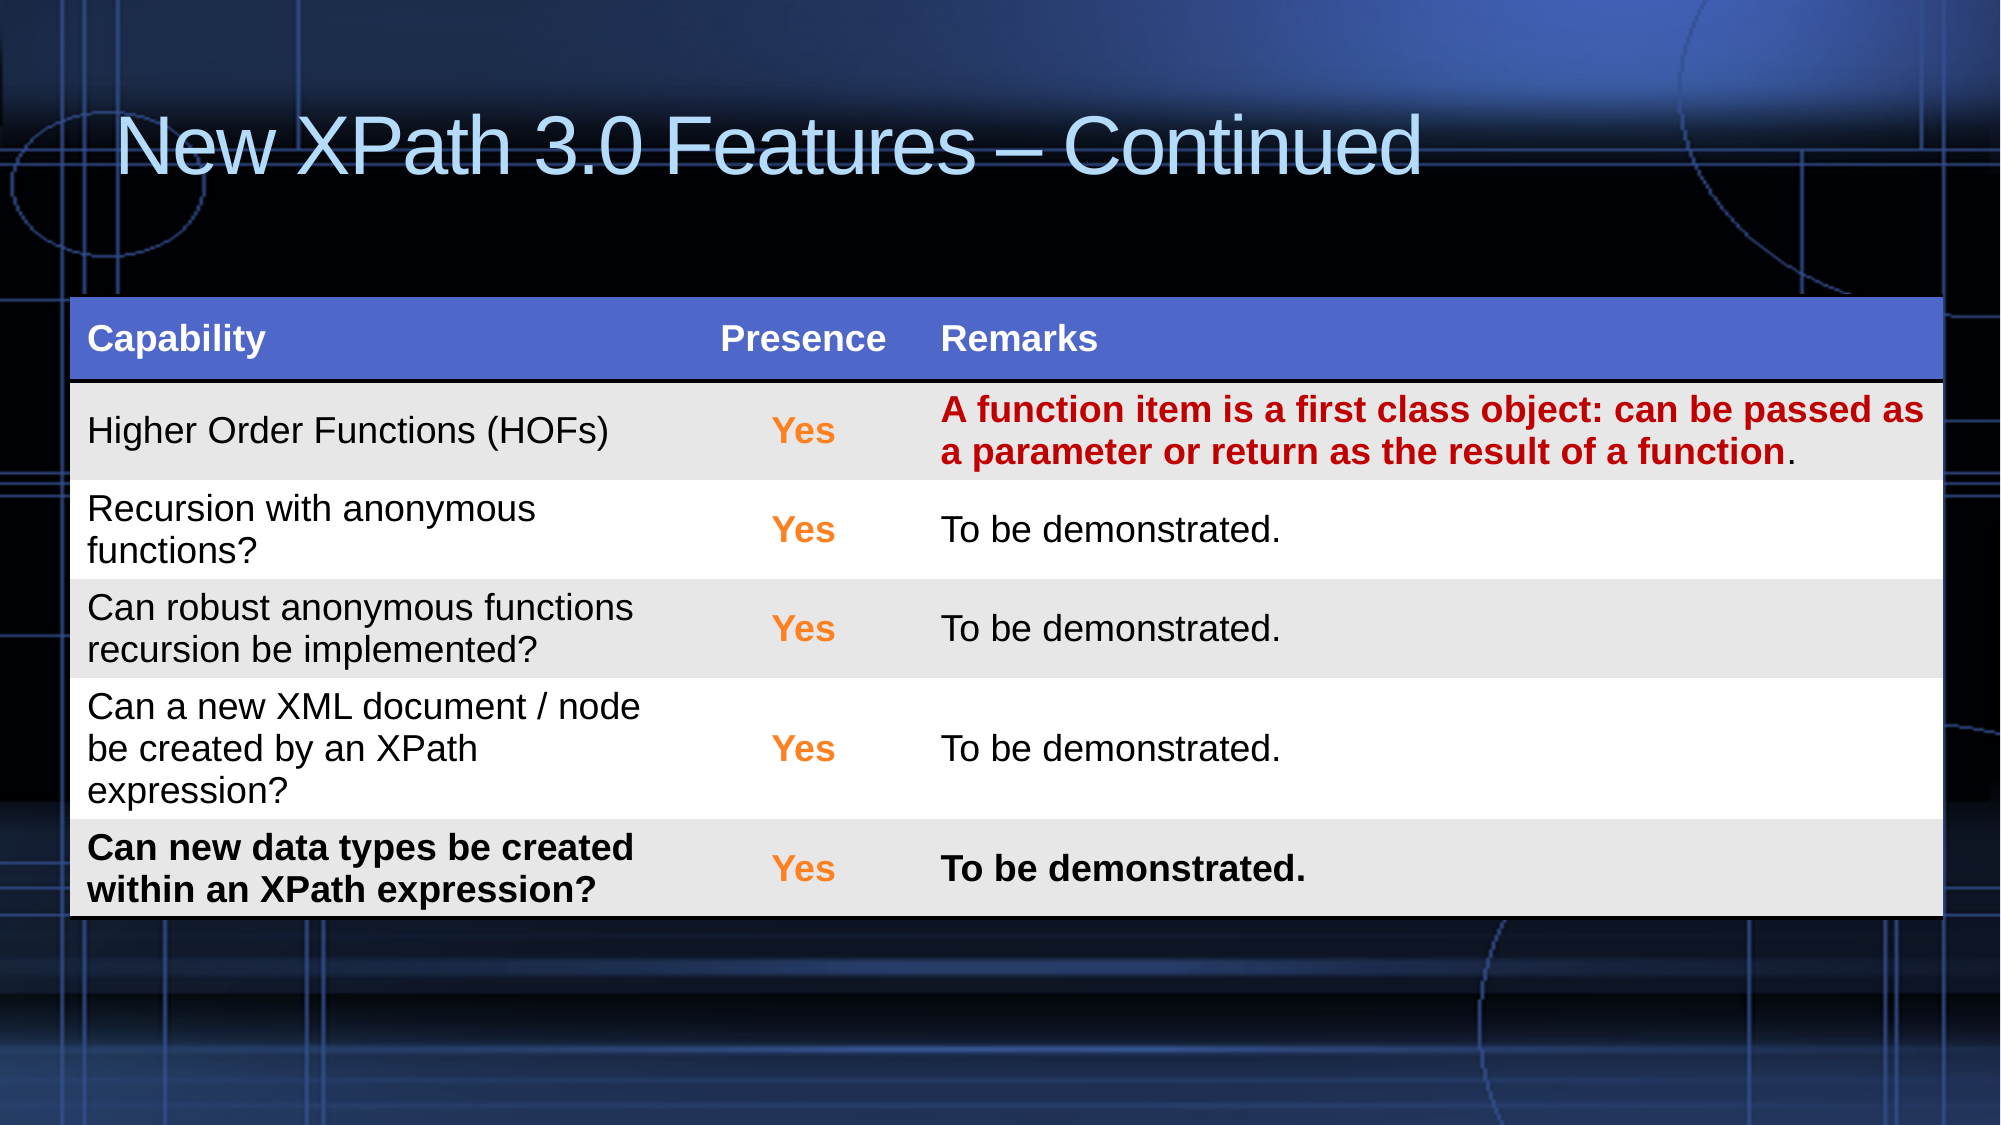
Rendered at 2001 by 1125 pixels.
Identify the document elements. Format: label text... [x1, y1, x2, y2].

table_cell Can a new XML document / node be created by an XPath expression? [70, 678, 683, 819]
table_cell Yes [683, 819, 924, 916]
table_cell To be demonstrated. [924, 678, 1943, 819]
table_cell Yes [683, 579, 924, 678]
table_cell Yes [683, 480, 924, 579]
table_cell Recursion with anonymous functions? [70, 480, 683, 579]
table_cell Higher Order Functions (HOFs) [70, 383, 683, 480]
table_cell A function item is a first class object: can be passed as a parameter or return as the result of a function. [924, 383, 1943, 480]
table_header Presence [683, 297, 924, 379]
table_cell Yes [683, 383, 924, 480]
picture [0, 0, 2001, 1125]
table_cell Can robust anonymous functions recursion be implemented? [70, 579, 683, 678]
table_cell Yes [683, 678, 924, 819]
table_cell To be demonstrated. [924, 579, 1943, 678]
table_header Capability [70, 297, 683, 379]
table_cell To be demonstrated. [924, 480, 1943, 579]
table_cell Can new data types be created within an XPath expression? [70, 819, 683, 916]
table_header Remarks [924, 297, 1943, 379]
table_cell To be demonstrated. [924, 819, 1943, 916]
title New XPath 3.0 Features – Continued [99, 83, 1900, 234]
